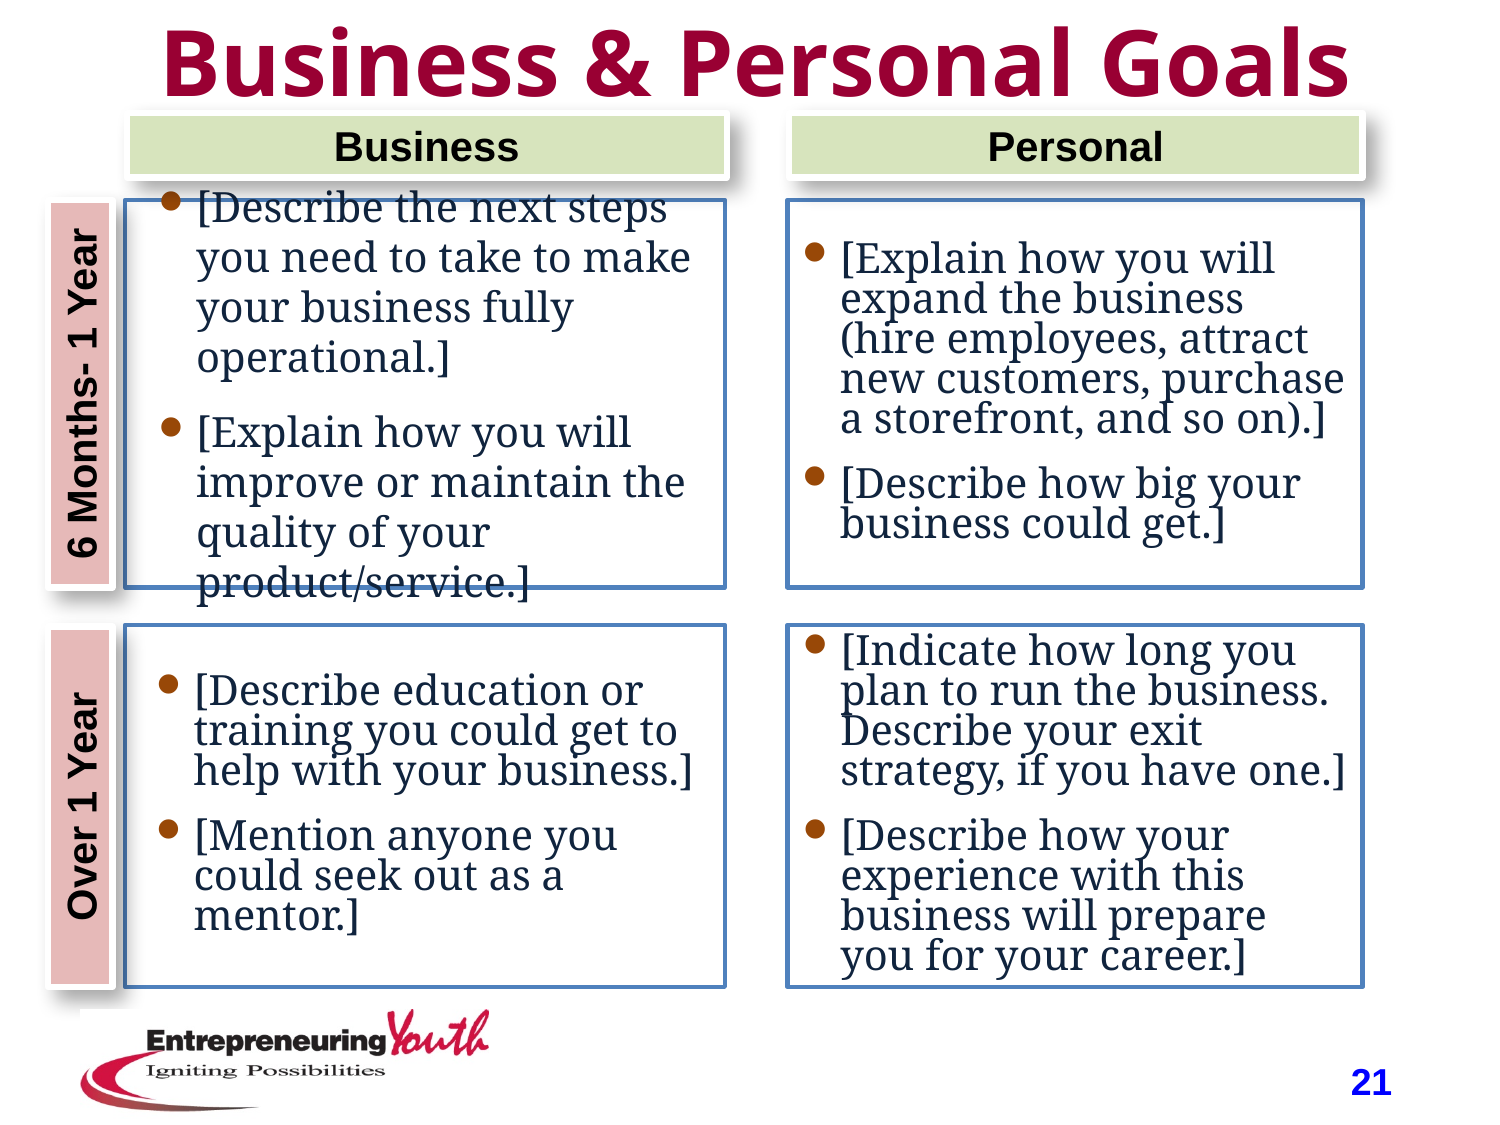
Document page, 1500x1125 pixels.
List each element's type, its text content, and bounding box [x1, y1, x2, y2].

text_box [Explain how you will expand the business (hire employees, attract new customers, purchase a storefront, and so on).] [Describe how big your business could get.] [785, 198, 1365, 590]
text_box Personal [786, 110, 1366, 181]
title Business & Personal Goals [80, 0, 1431, 147]
text_box Over 1 Year [45, 623, 116, 990]
text_box [Indicate how long you plan to run the business. Describe your exit strategy, if you have one.] [Describe how your experience with this business will prepare you for your career.] [785, 623, 1365, 989]
text_box 6 Months- 1 Year [45, 197, 116, 591]
text_box Business [124, 110, 730, 181]
text_box [Describe education or training you could get to help with your business.] [Mention anyone you could seek out as a mentor.] [123, 623, 727, 989]
picture [80, 1008, 489, 1125]
text_box [Describe the next steps you need to take to make your business fully operational.] [Explain how you will improve or maintain the quality of your product/service.] [136, 203, 727, 590]
